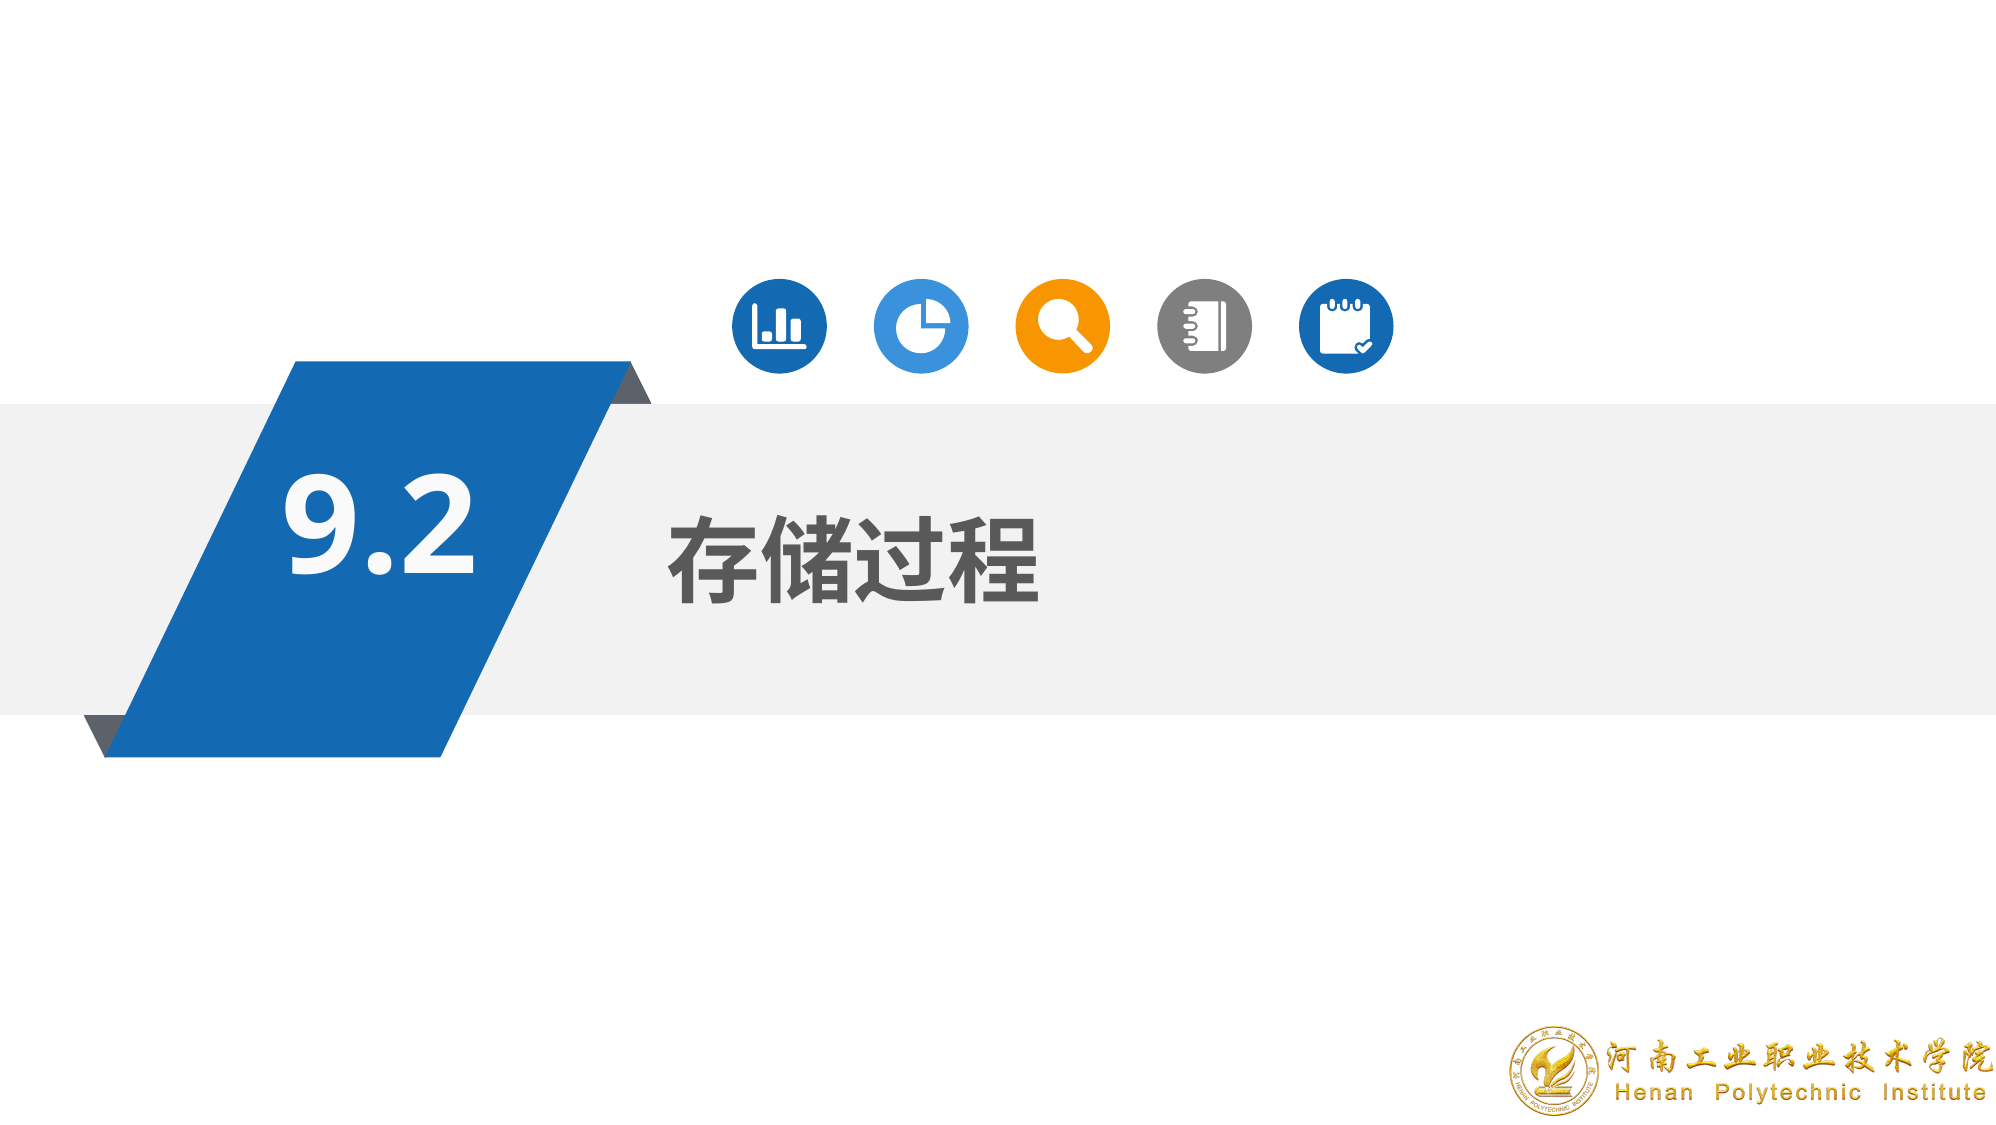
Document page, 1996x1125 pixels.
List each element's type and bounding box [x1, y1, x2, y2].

text_box [1015, 278, 1111, 374]
text_box [1298, 278, 1394, 374]
text_box [873, 278, 969, 374]
picture [1503, 1016, 1996, 1125]
text_box [0, 361, 1996, 759]
text_box [1157, 278, 1253, 374]
text_box [731, 278, 828, 374]
